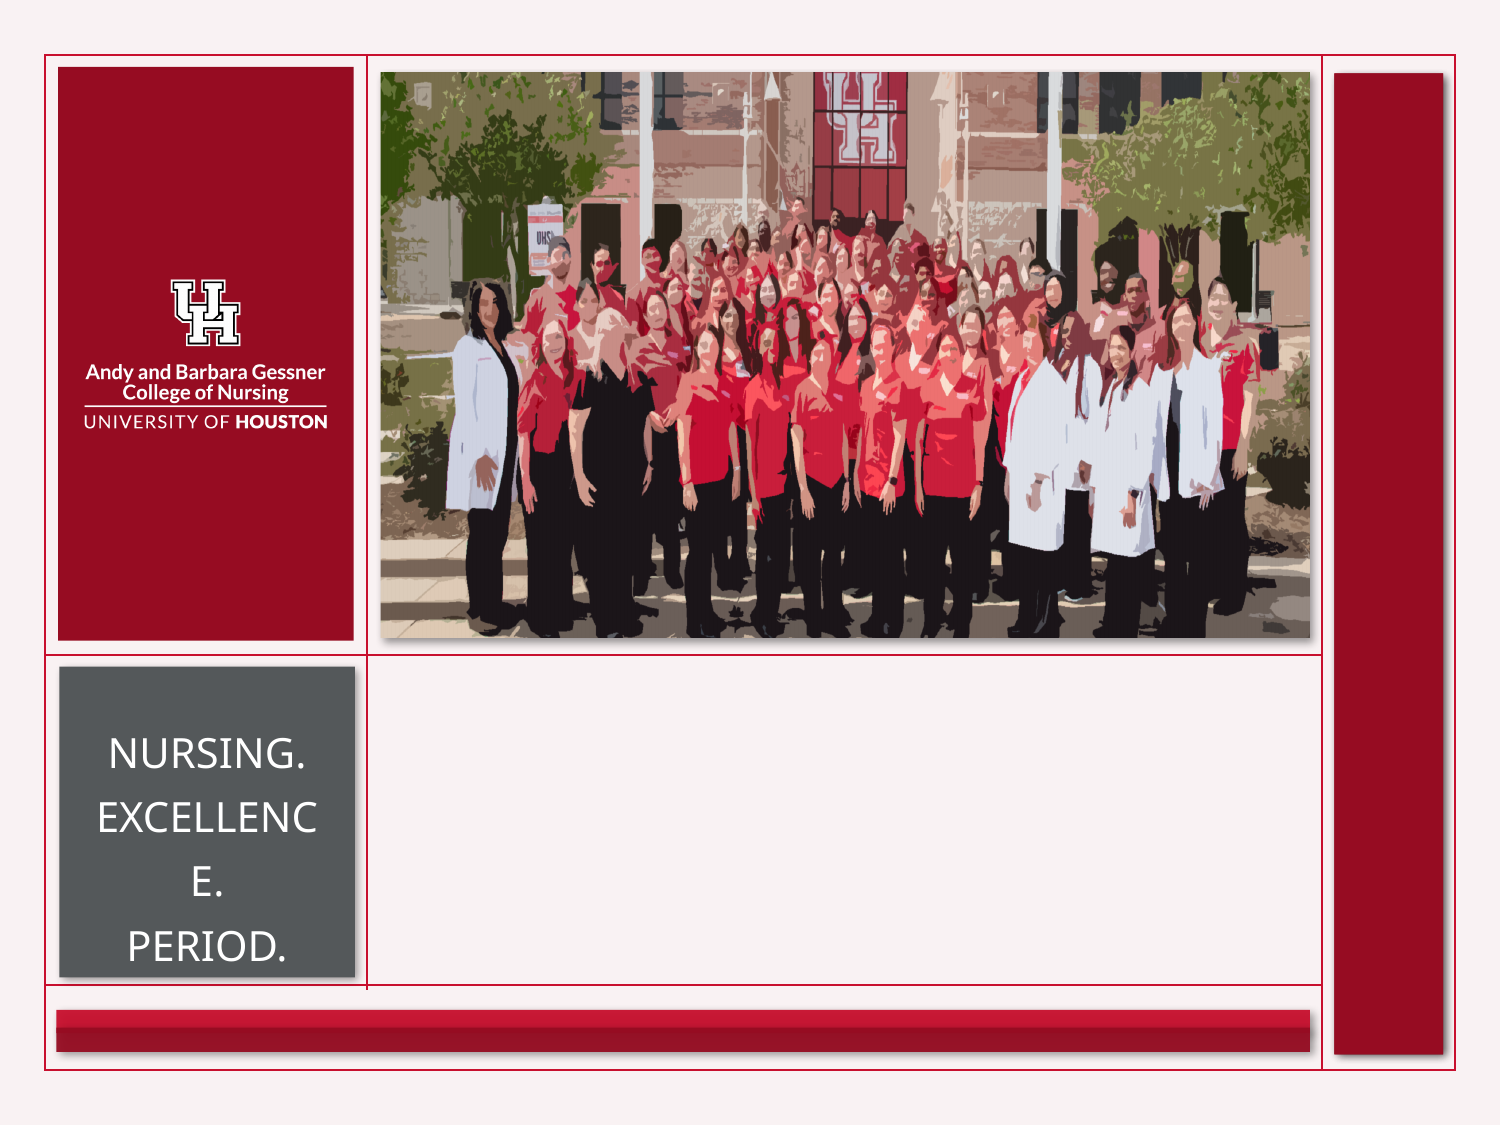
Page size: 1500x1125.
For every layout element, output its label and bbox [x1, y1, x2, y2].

picture [380, 72, 1310, 638]
picture [49, 272, 362, 438]
